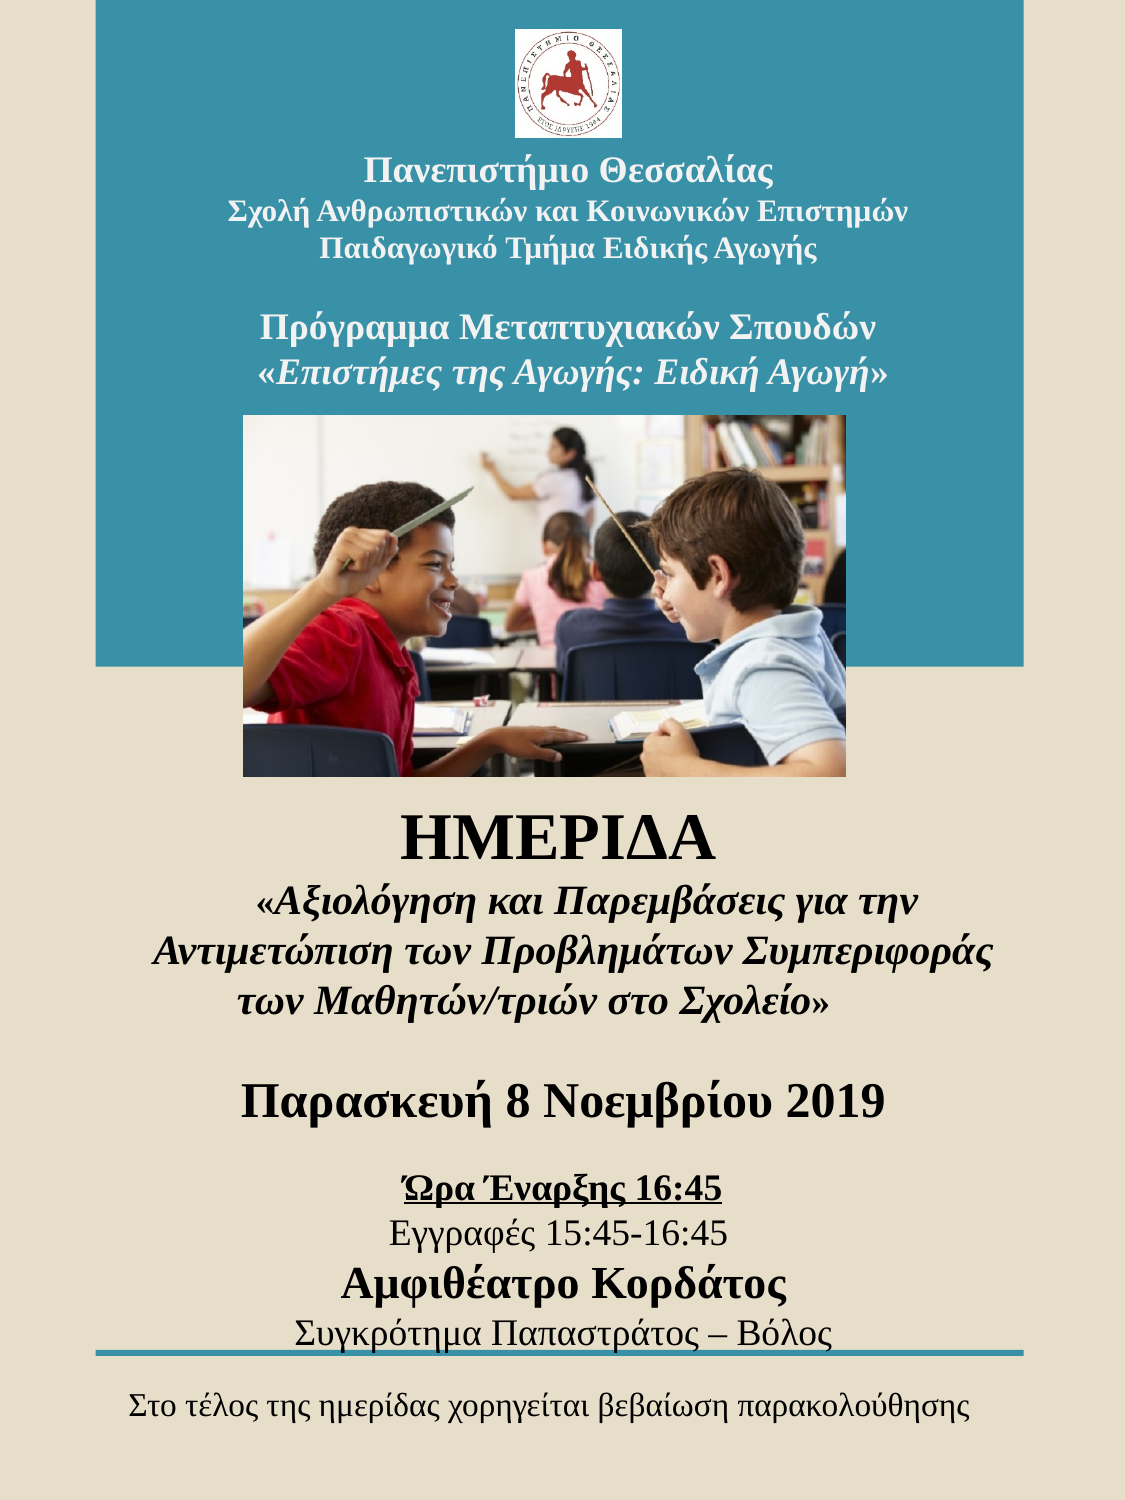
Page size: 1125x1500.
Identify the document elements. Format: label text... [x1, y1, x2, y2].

text_box Στο τέλος της ημερίδας χορηγείται βεβαίωση παρακολούθησης [113, 1375, 1000, 1431]
picture [242, 415, 847, 778]
text_box ΗΜΕΡΙΔΑ «Αξιολόγηση και Παρεμβάσεις για την Αντιμετώπιση των Προβλημάτων Συμπεριφοράς των Μαθητών/τριών στο Σχολείο» Παρασκευή 8 Νοεμβρίου 2019 Ώρα Έναρξης 16:45 Εγγραφές 15:45-16:45 Αμφιθέατρο Κορδάτος Συγκρότημα Παπαστράτος – Βόλος [101, 785, 1025, 1361]
text_box Πανεπιστήμιο Θεσσαλίας Σχολή Ανθρωπιστικών και Κοινωνικών Επιστημών Παιδαγωγικό Τμήμα Ειδικής Αγωγής Πρόγραμμα Μεταπτυχιακών Σπουδών «Επιστήμες της Αγωγής: Ειδική Αγωγή» [148, 137, 988, 400]
picture [514, 28, 623, 139]
